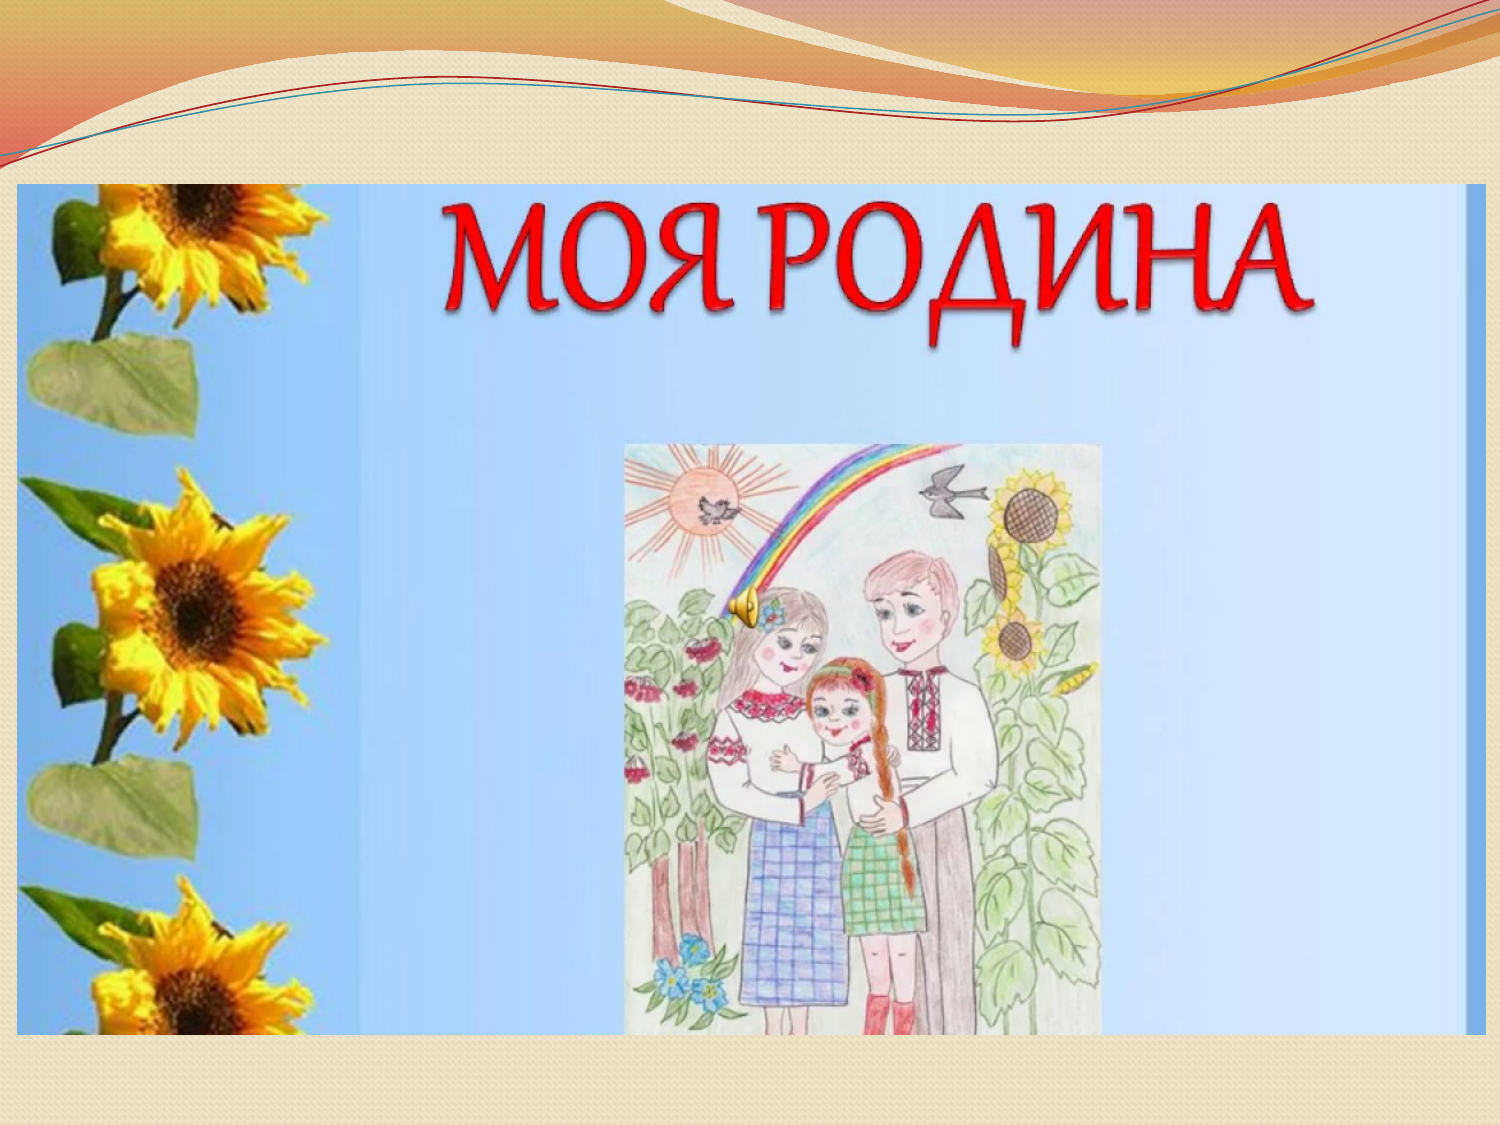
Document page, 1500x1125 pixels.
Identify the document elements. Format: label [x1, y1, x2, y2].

picture [17, 184, 1486, 1036]
